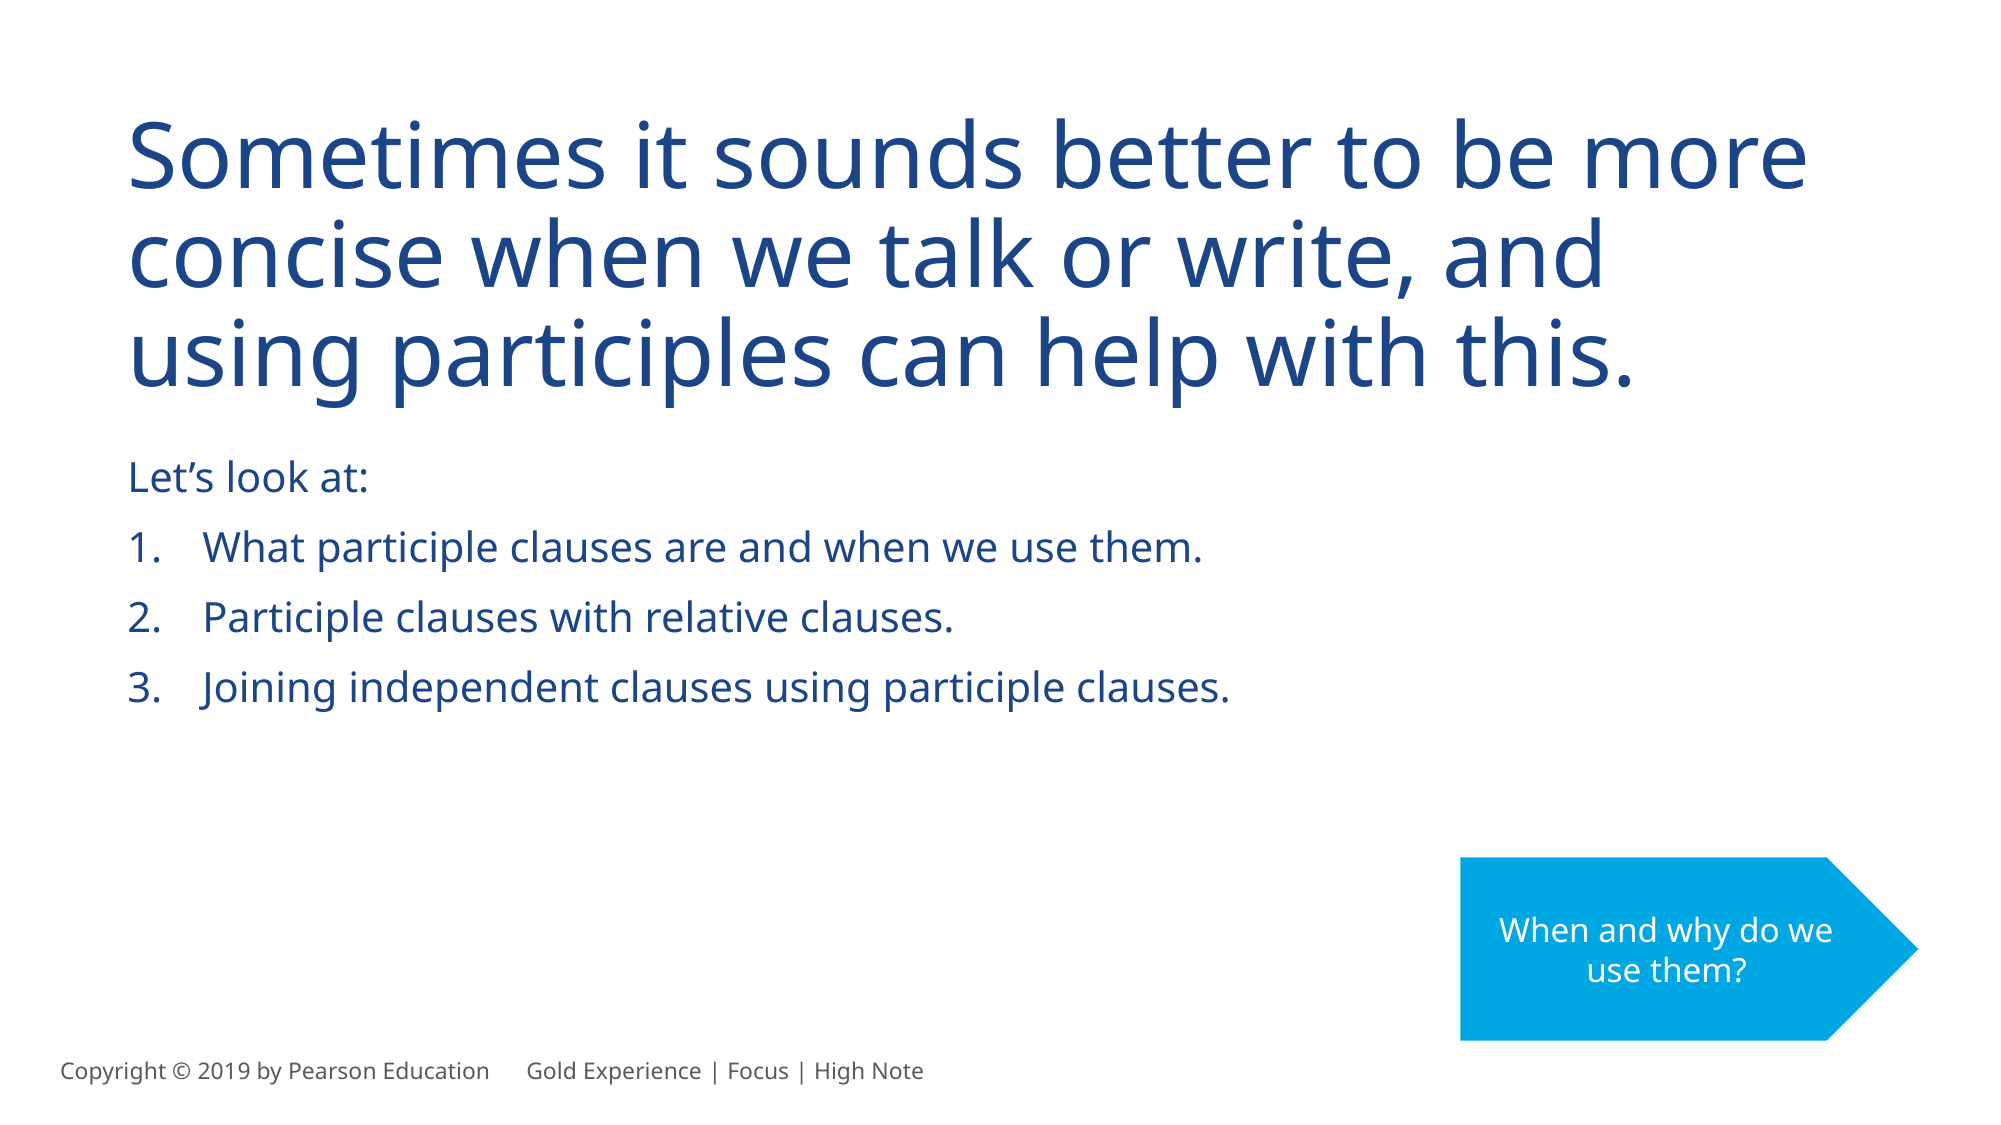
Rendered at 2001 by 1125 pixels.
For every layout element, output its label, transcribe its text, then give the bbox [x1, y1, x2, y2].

list Let’s look at: What participle clauses are and when we use them. Participle clauses with relative clauses. Joining independent clauses using participle clauses. [112, 449, 1763, 822]
footer Copyright © 2019 by Pearson Education Gold Experience | Focus | High Note [45, 1040, 1084, 1101]
text_box When and why do we use them? [1460, 857, 1919, 1041]
title Sometimes it sounds better to be more concise when we talk or write, and using participles can help with this. [112, 125, 1841, 390]
